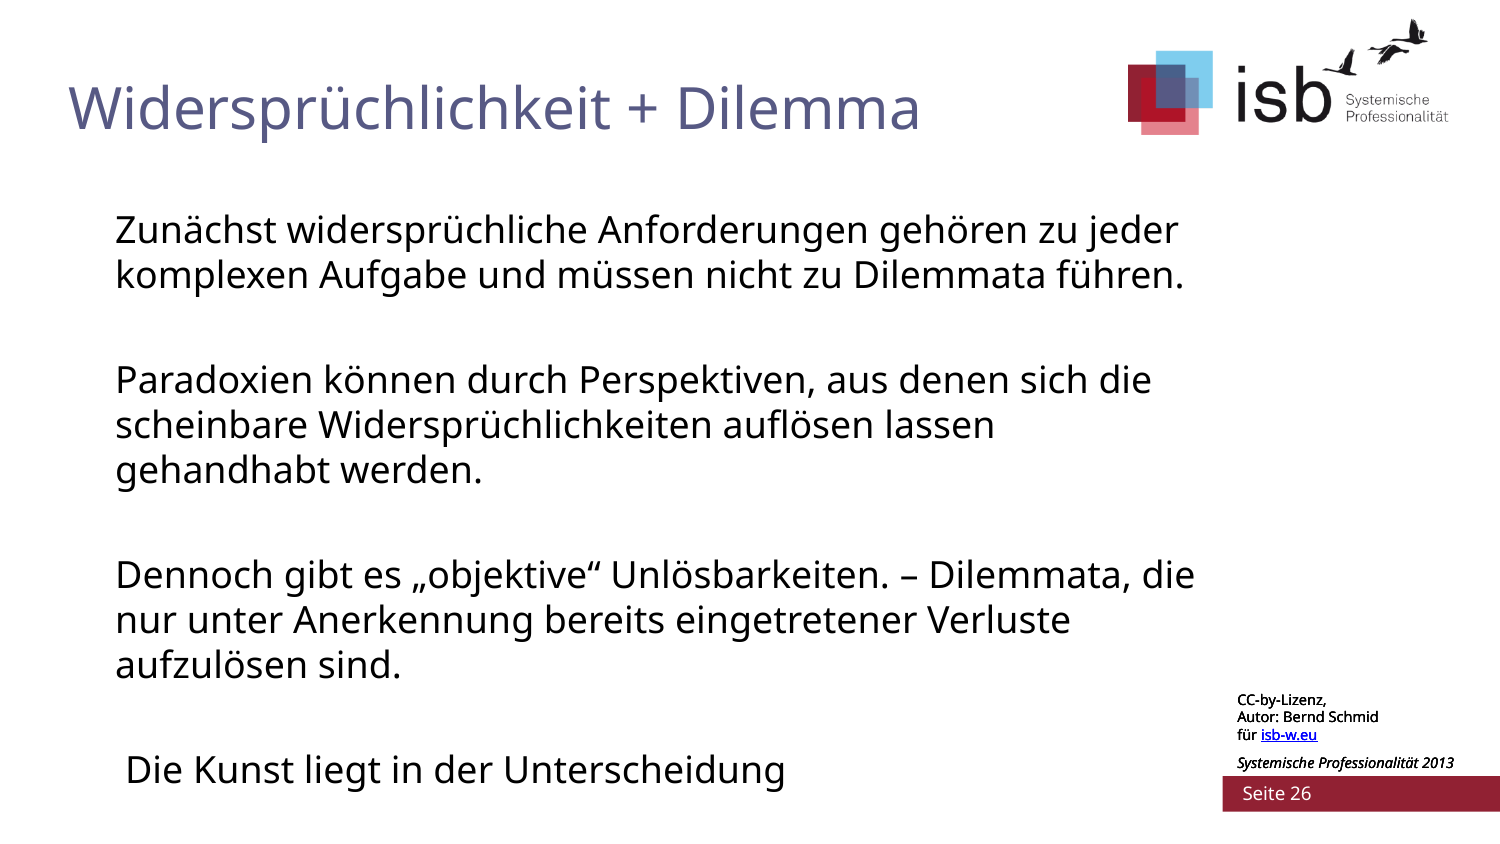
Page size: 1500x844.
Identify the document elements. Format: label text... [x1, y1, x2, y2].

text_box CC-by-Lizenz, Autor: Bernd Schmid für isb-w.eu Systemische Professionalität 2013 [1222, 543, 1500, 844]
title Widersprüchlichkeit + Dilemma [53, 0, 1176, 213]
list Zunächst widersprüchliche Anforderungen gehören zu jeder komplexen Aufgabe und müssen nicht zu Dilemmata führen. Paradoxien können durch Perspektiven, aus denen sich die scheinbare Widersprüchlichkeiten auflösen lassen gehandhabt werden. Dennoch gibt es „objektive“ Unlösbarkeiten. – Dilemmata, die nur unter Anerkennung bereits eingetretener Verluste aufzulösen sind. Die Kunst liegt in der Unterscheidung [100, 185, 1223, 812]
picture [1176, 14, 1461, 139]
